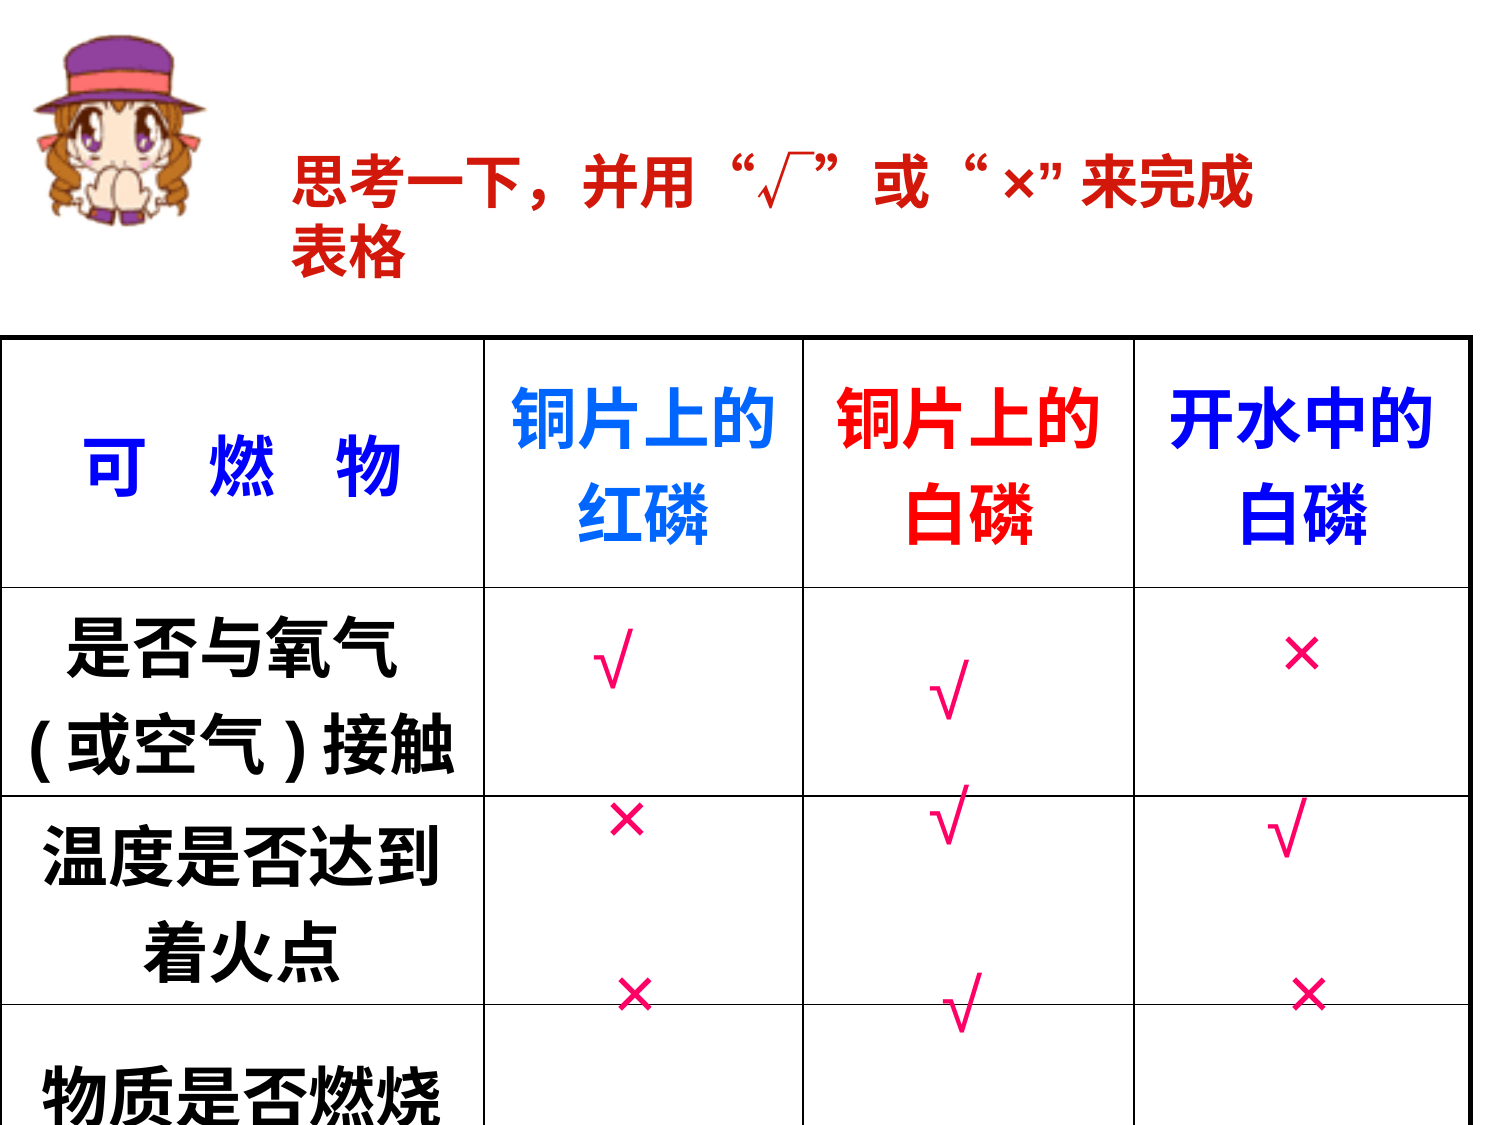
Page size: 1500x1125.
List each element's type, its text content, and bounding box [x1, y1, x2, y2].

table_header 铜片上的红磷 [485, 340, 802, 587]
text_box × [562, 937, 728, 1043]
text_box × [549, 762, 716, 868]
table_cell 温度是否达到着火点 [2, 797, 483, 1004]
text_box √ [887, 924, 1065, 1060]
table_cell [485, 588, 802, 795]
table_cell [1135, 797, 1468, 1004]
table_header 铜片上的白磷 [804, 340, 1133, 587]
table_header 可 燃 物 [2, 340, 483, 587]
table_cell [804, 588, 1133, 795]
table_cell 是否与氧气(或空气)接触 [2, 588, 483, 795]
table_cell [485, 1005, 802, 1125]
table_cell [1135, 1005, 1468, 1125]
text_box √ [1212, 750, 1390, 885]
table_cell [804, 797, 1133, 1004]
text_box × [1237, 937, 1403, 1043]
table_cell [804, 1005, 1133, 1125]
text_box √ [875, 612, 1053, 737]
text_box √ [573, 581, 680, 716]
table_cell 物质是否燃烧 [2, 1005, 483, 1125]
table_header 开水中的白磷 [1135, 340, 1468, 587]
text_box 思考一下，并用“√”或“×”来完成表格 [275, 137, 1300, 293]
table_cell [485, 797, 802, 1004]
text_box × [1224, 596, 1391, 701]
text_box √ [875, 737, 1053, 873]
picture [0, 0, 238, 238]
table_cell [1135, 588, 1468, 795]
